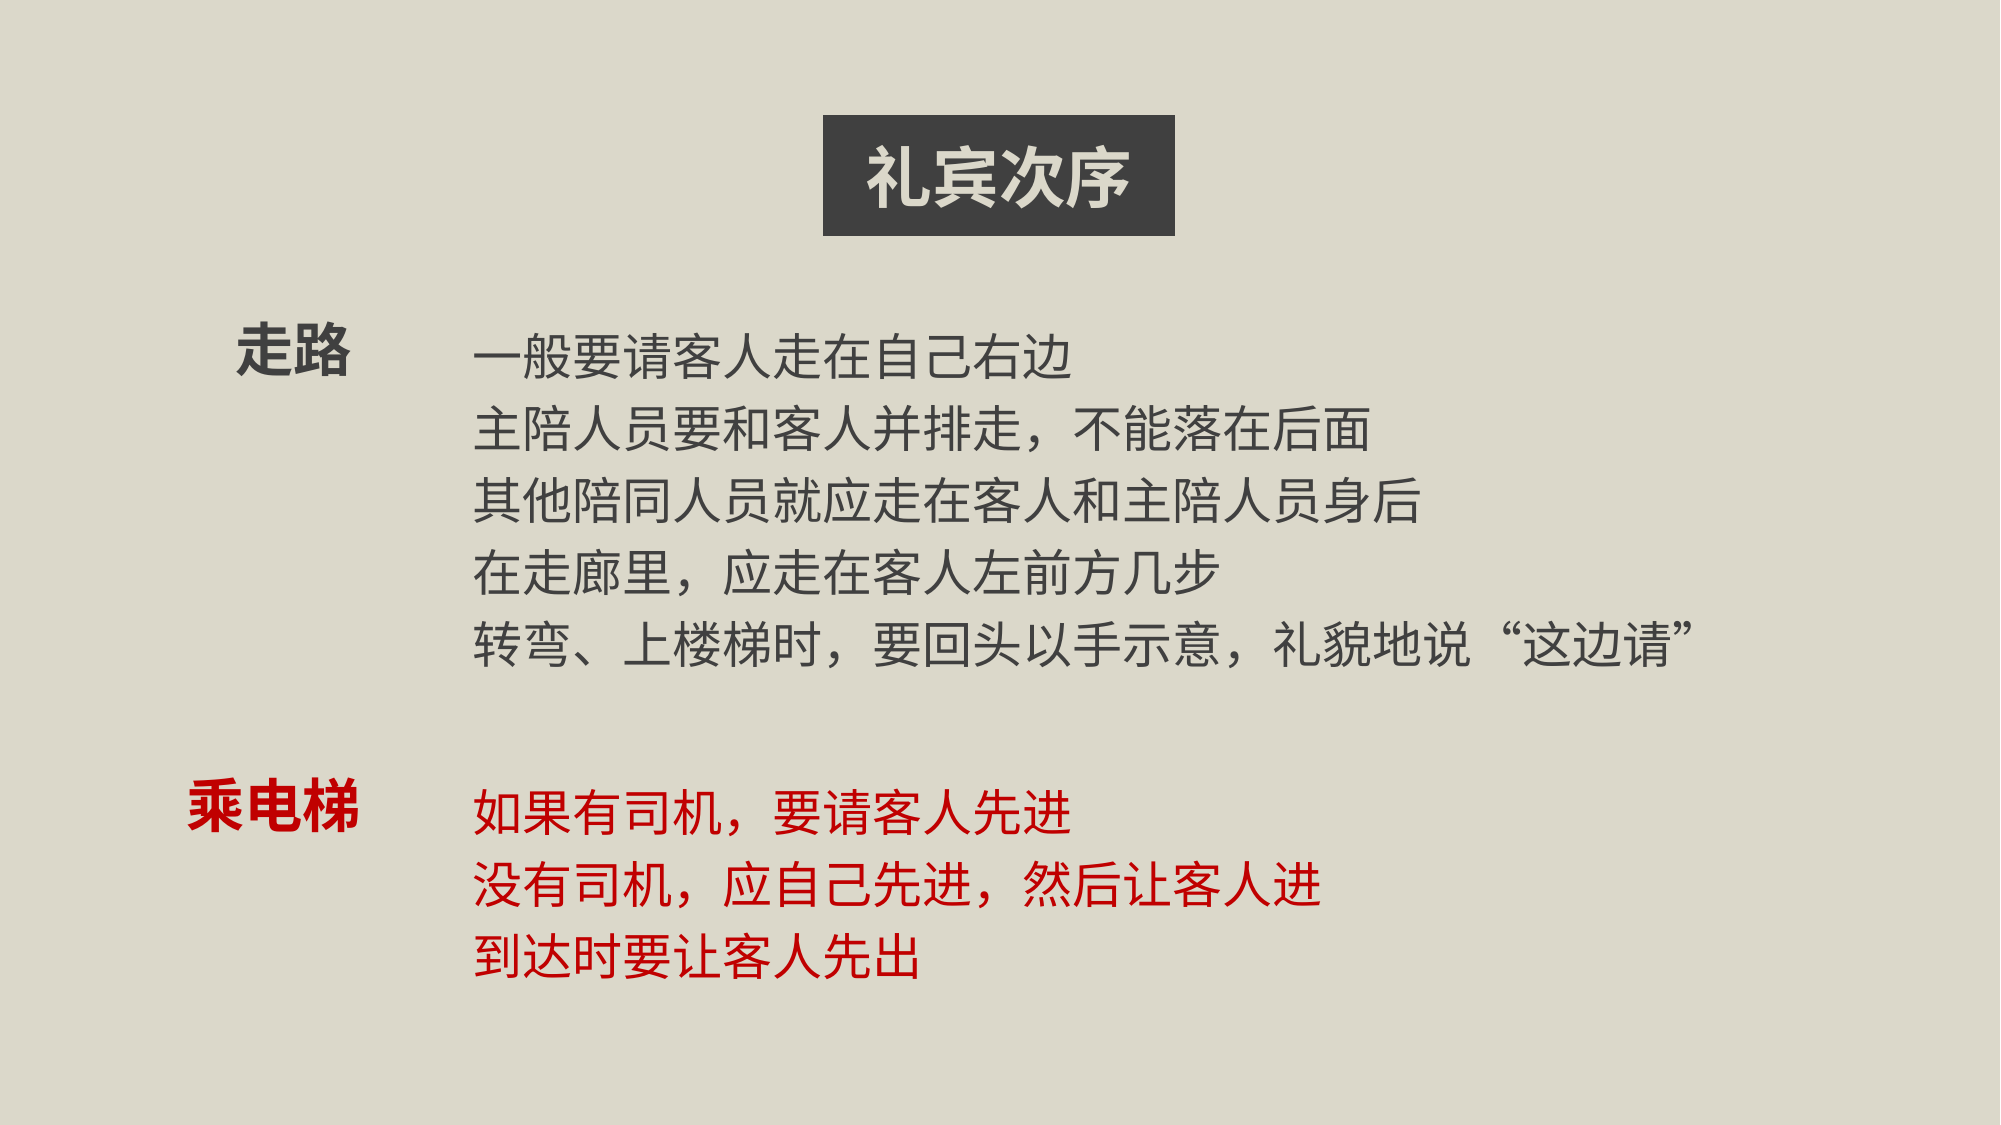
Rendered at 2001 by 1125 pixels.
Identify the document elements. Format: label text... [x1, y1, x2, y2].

text_box 一般要请客人走在自己右边 主陪人员要和客人并排走，不能落在后面 其他陪同人员就应走在客人和主陪人员身后 在走廊里，应走在客人左前方几步 转弯、上楼梯时，要回头以手示意，礼貌地说“这边请” [457, 305, 1929, 681]
text_box 如果有司机，要请客人先进 没有司机，应自己先进，然后让客人进 到达时要让客人先出 [457, 761, 1660, 993]
text_box 乘电梯 [156, 761, 391, 847]
text_box 礼宾次序 [823, 115, 1175, 236]
text_box 走路 [179, 305, 368, 391]
